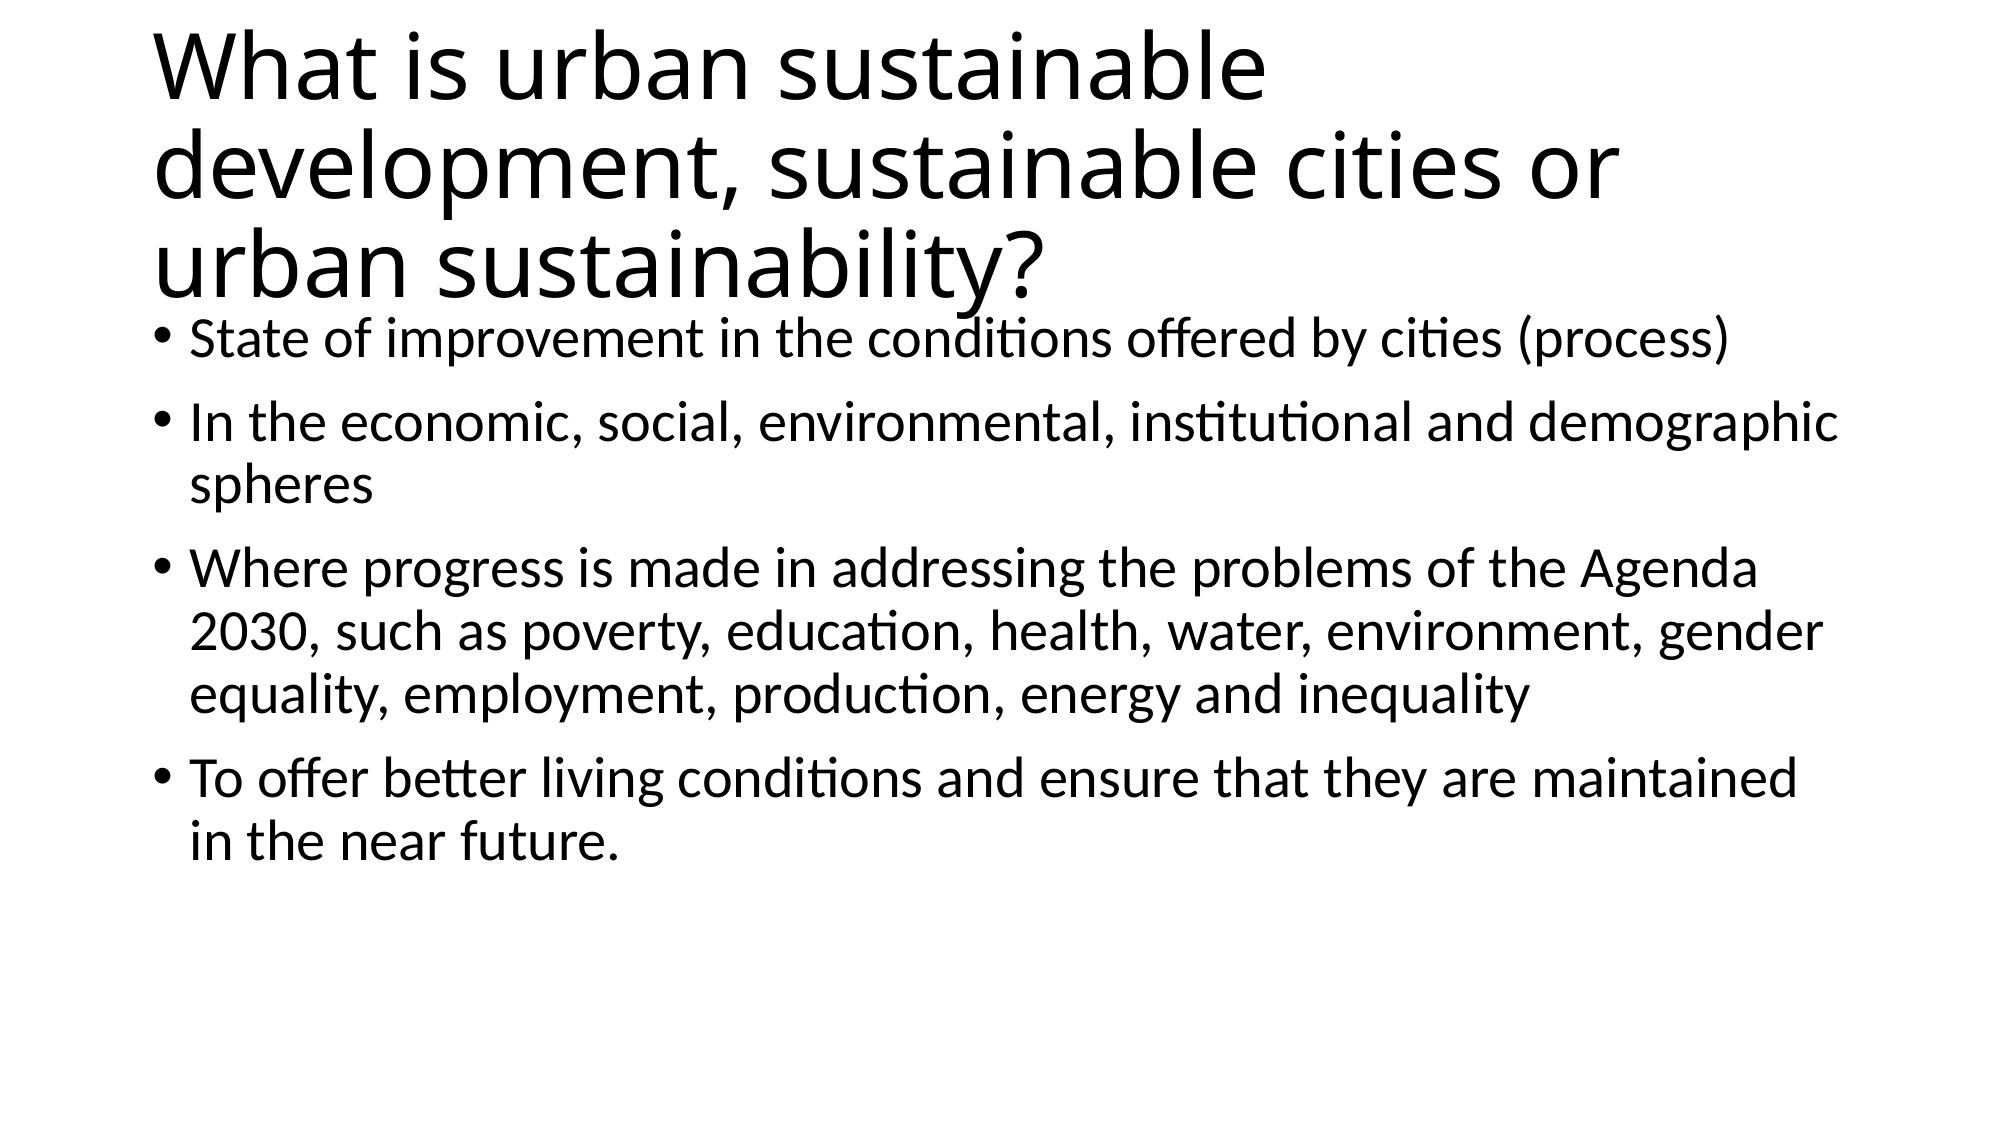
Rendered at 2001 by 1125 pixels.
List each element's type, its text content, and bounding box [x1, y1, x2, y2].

list State of improvement in the conditions offered by cities (process) In the economic, social, environmental, institutional and demographic spheres Where progress is made in addressing the problems of the Agenda 2030, such as poverty, education, health, water, environment, gender equality, employment, production, energy and inequality To offer better living conditions and ensure that they are maintained in the near future. [137, 299, 1863, 1014]
title What is urban sustainable development, sustainable cities or urban sustainability? [137, 59, 1863, 278]
